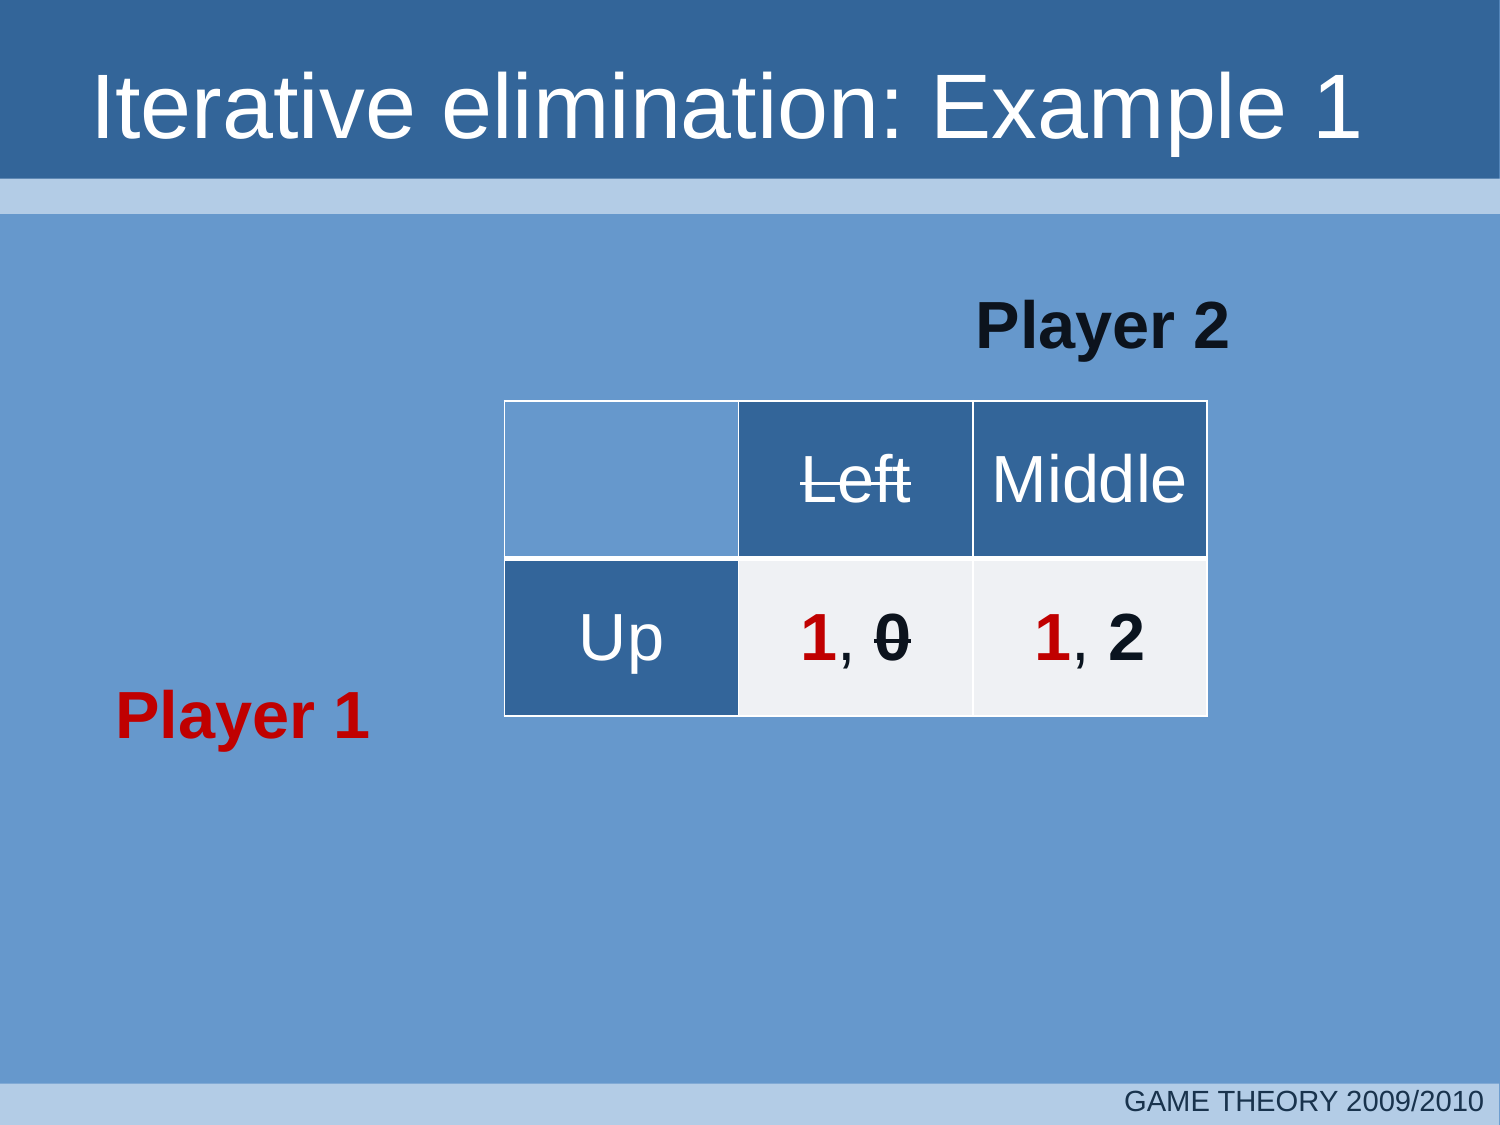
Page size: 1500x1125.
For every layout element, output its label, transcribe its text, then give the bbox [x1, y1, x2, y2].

text_box Player 1 [0, 664, 487, 759]
text_box GAME THEORY 2009/2010 [1109, 1075, 1500, 1125]
table_header Middle [974, 402, 1206, 556]
text_box Player 2 [761, 274, 1445, 370]
table_cell 1, 0 [739, 561, 972, 715]
table_header [505, 402, 738, 556]
table_cell 1, 2 [974, 561, 1206, 715]
title Iterative elimination: Example 1 [74, 42, 1436, 162]
table_header Left [739, 402, 972, 556]
table_cell Up [505, 561, 738, 715]
